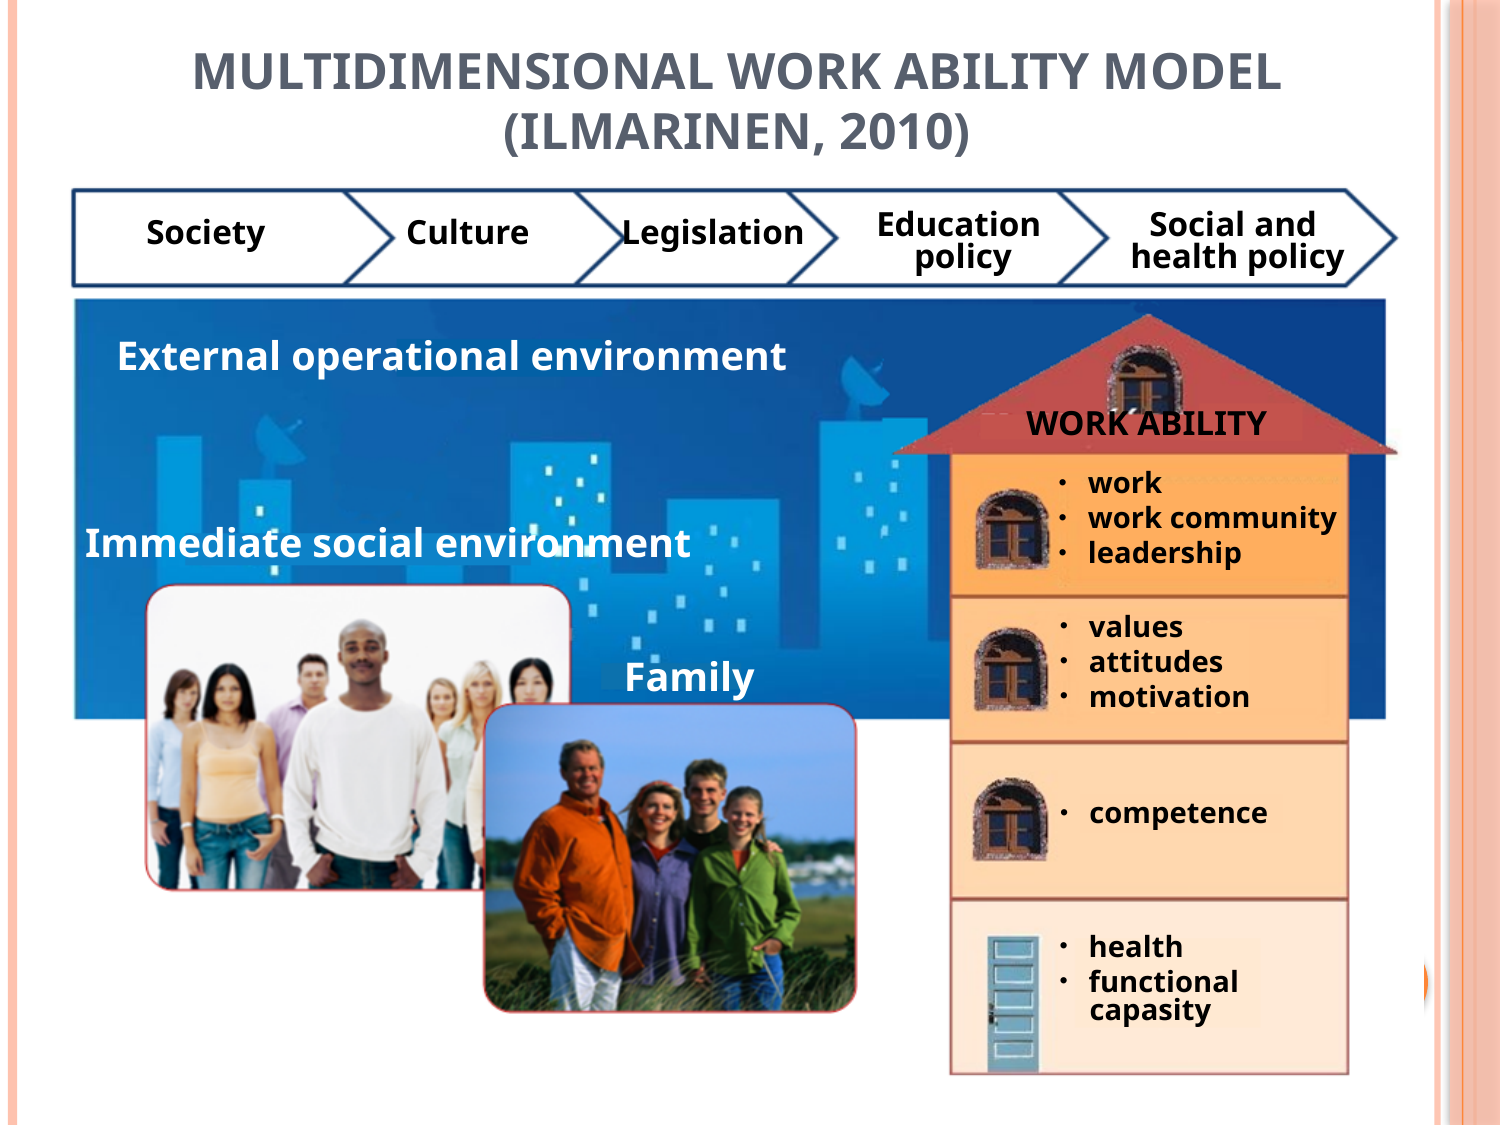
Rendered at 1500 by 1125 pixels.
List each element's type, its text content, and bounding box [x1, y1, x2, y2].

title Multidimensional work ability model (Ilmarinen, 2010) [75, 30, 1400, 162]
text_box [40, 166, 1424, 1113]
